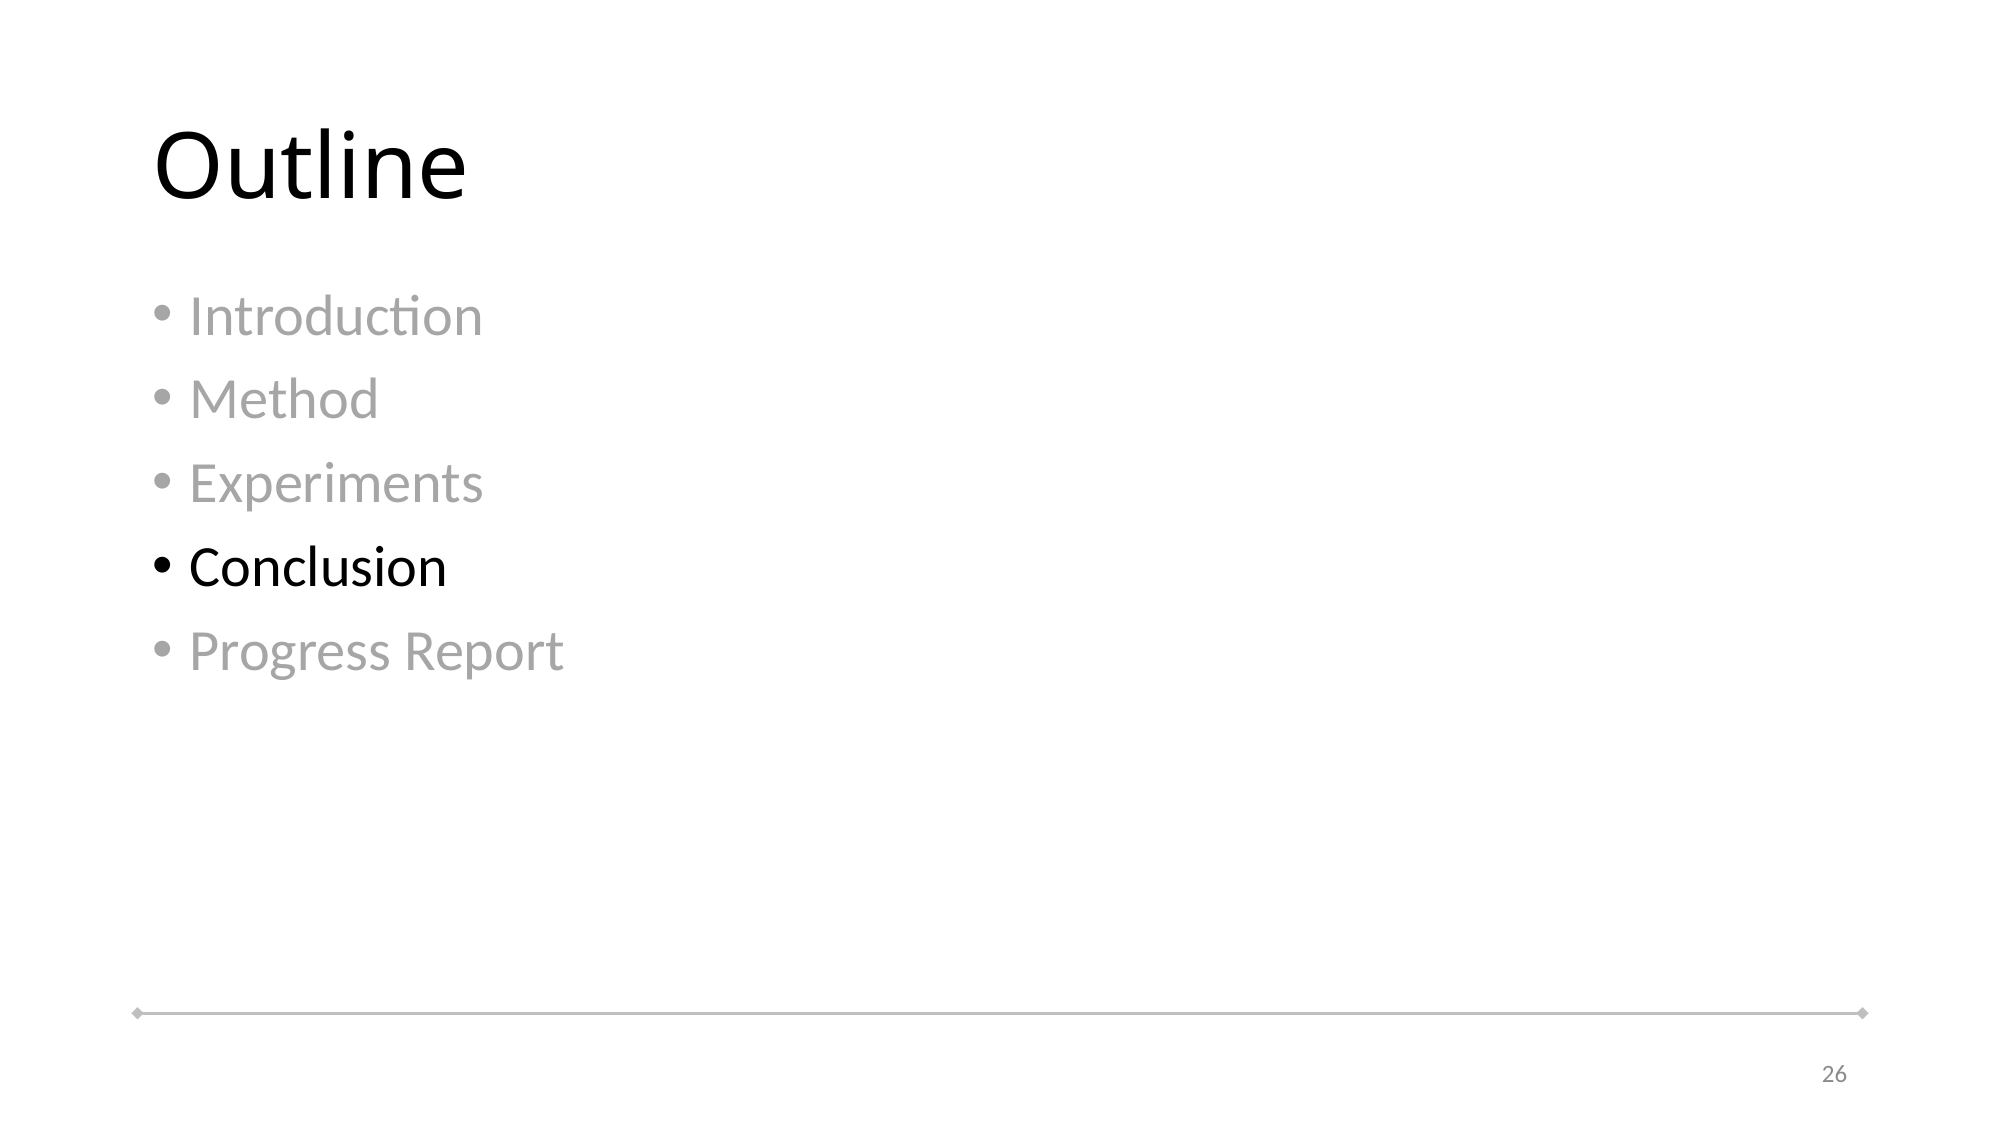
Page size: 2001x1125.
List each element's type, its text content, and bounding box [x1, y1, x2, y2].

slide_number 26 [1412, 1042, 1863, 1103]
title Outline [137, 59, 1863, 277]
list Introduction Method Experiments Conclusion Progress Report [137, 277, 1863, 1012]
